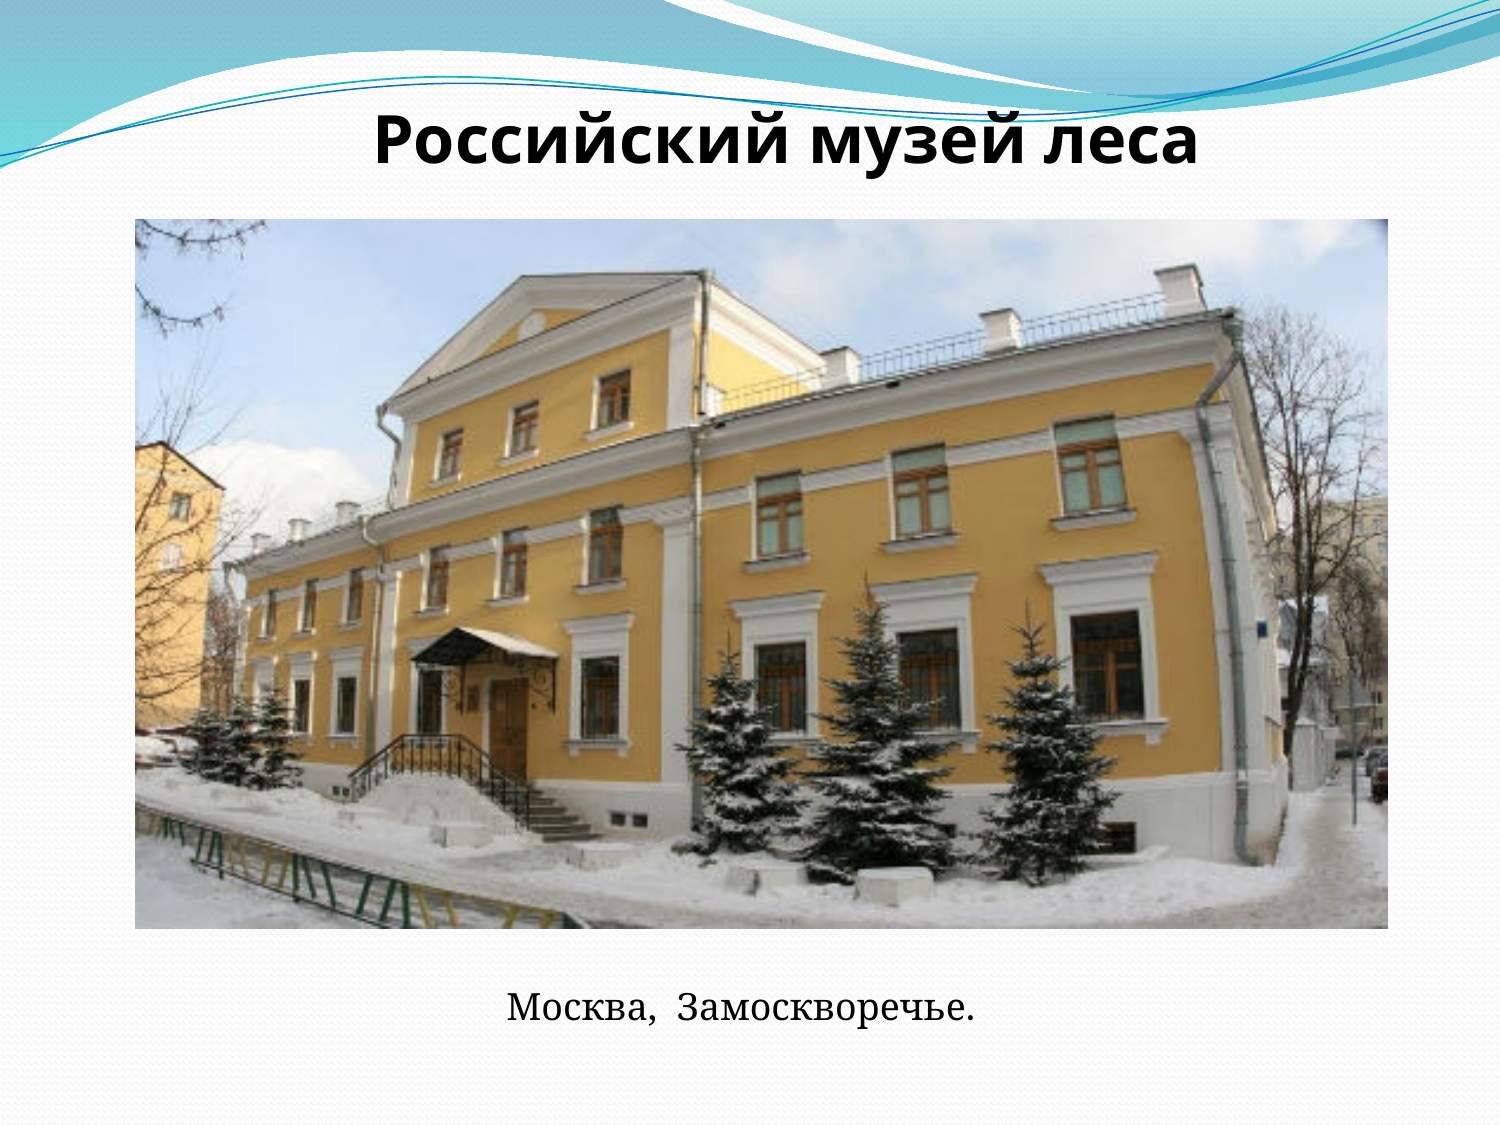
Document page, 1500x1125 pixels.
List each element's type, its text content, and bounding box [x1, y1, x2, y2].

picture [135, 219, 1389, 929]
text_box Российский музей леса [357, 89, 1234, 185]
text_box Москва, Замоскворечье. [491, 975, 991, 1036]
